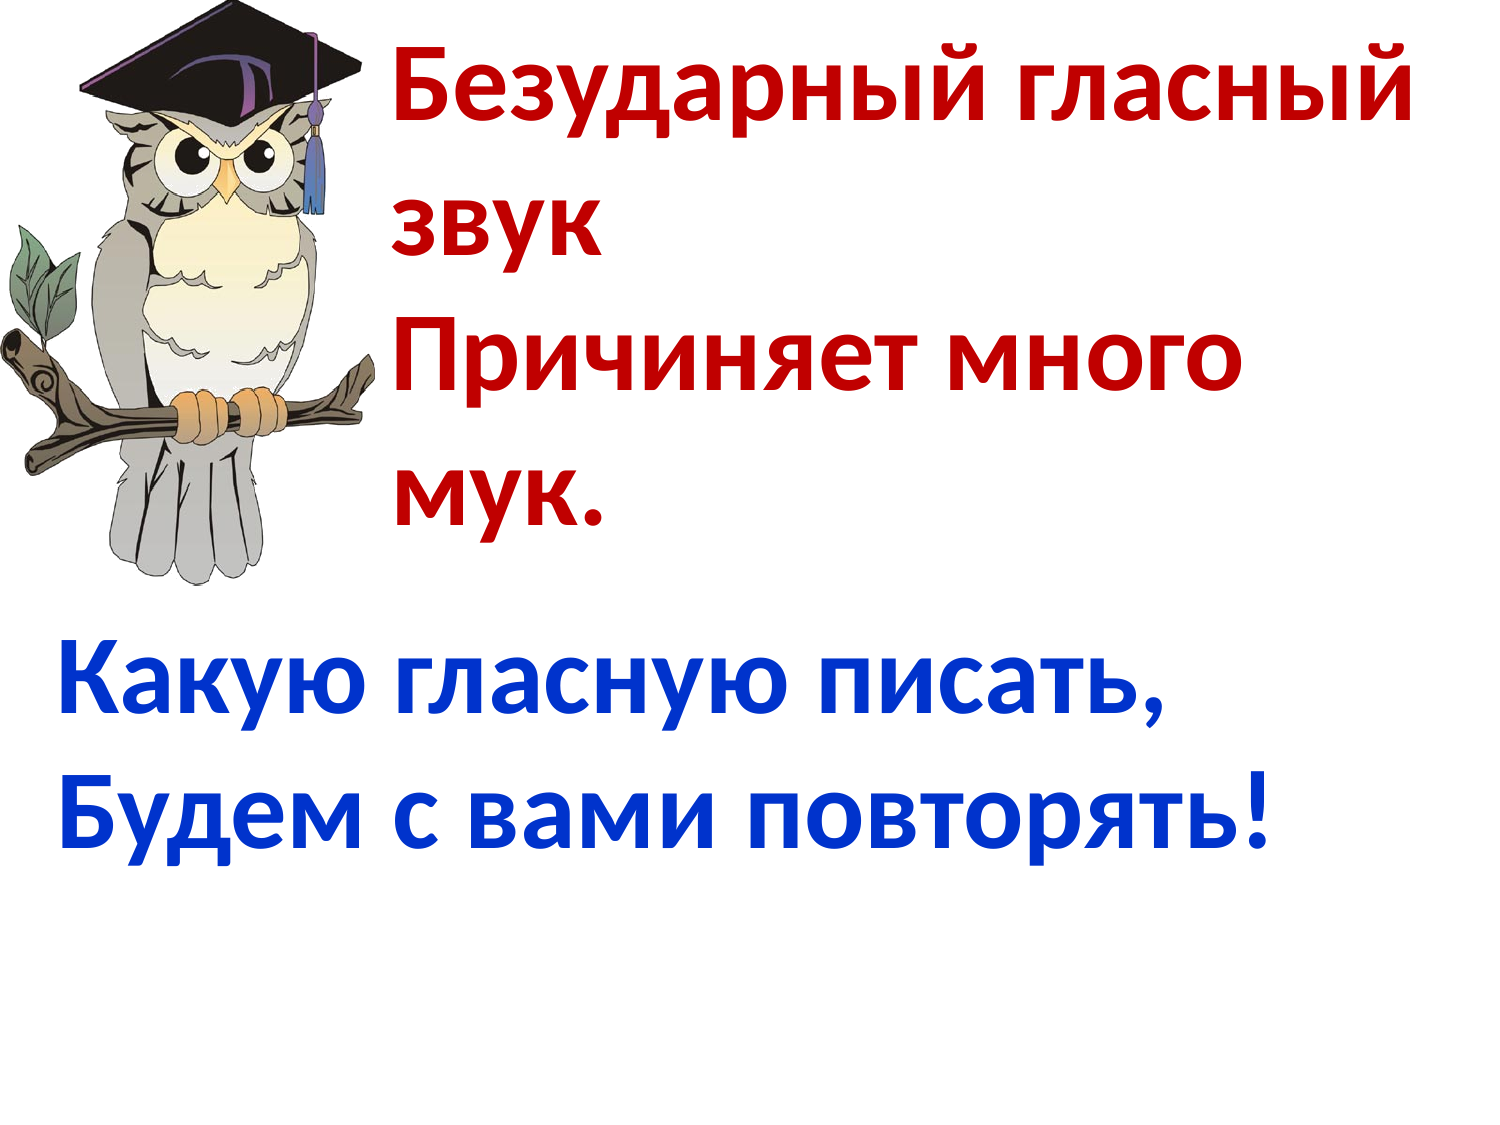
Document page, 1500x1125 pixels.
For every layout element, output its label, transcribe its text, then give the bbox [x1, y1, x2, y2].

picture [0, 0, 376, 587]
text_box Какую гласную писать, Будем с вами повторять! [41, 594, 1430, 879]
text_box Безударный гласный звук Причиняет много мук. [374, 0, 1453, 691]
